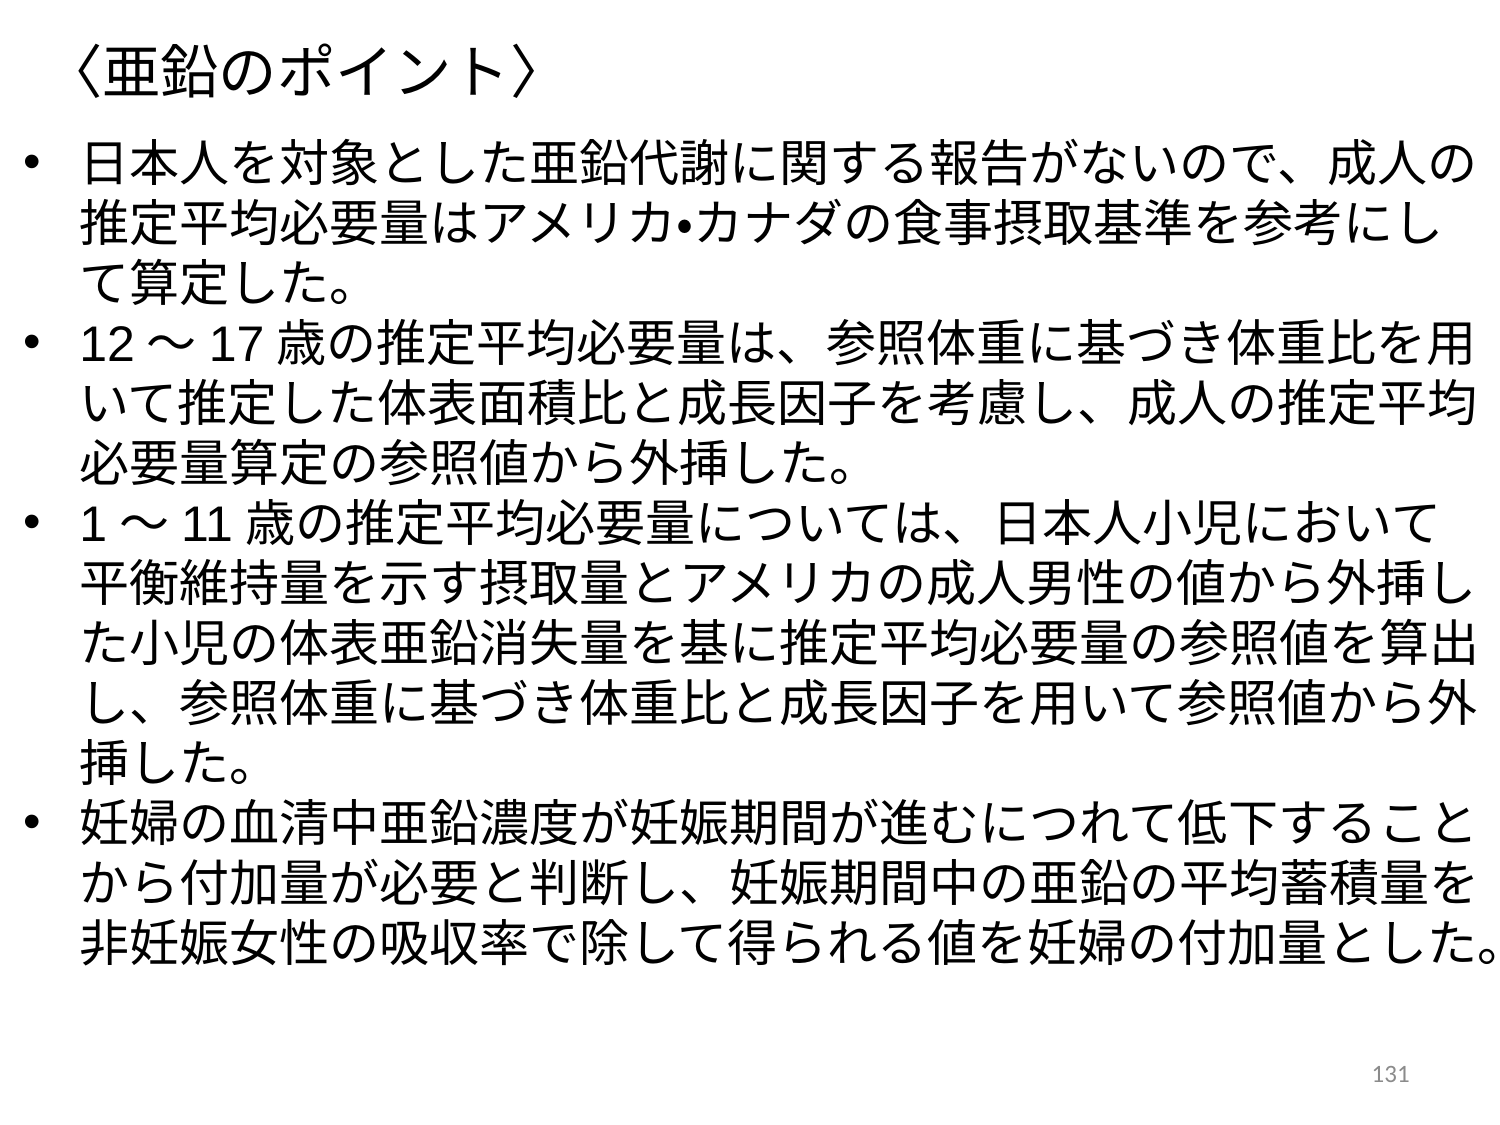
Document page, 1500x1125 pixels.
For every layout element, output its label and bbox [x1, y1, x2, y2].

slide_number [1074, 1042, 1425, 1103]
text_box [29, 28, 1433, 113]
text_box [8, 114, 1500, 979]
